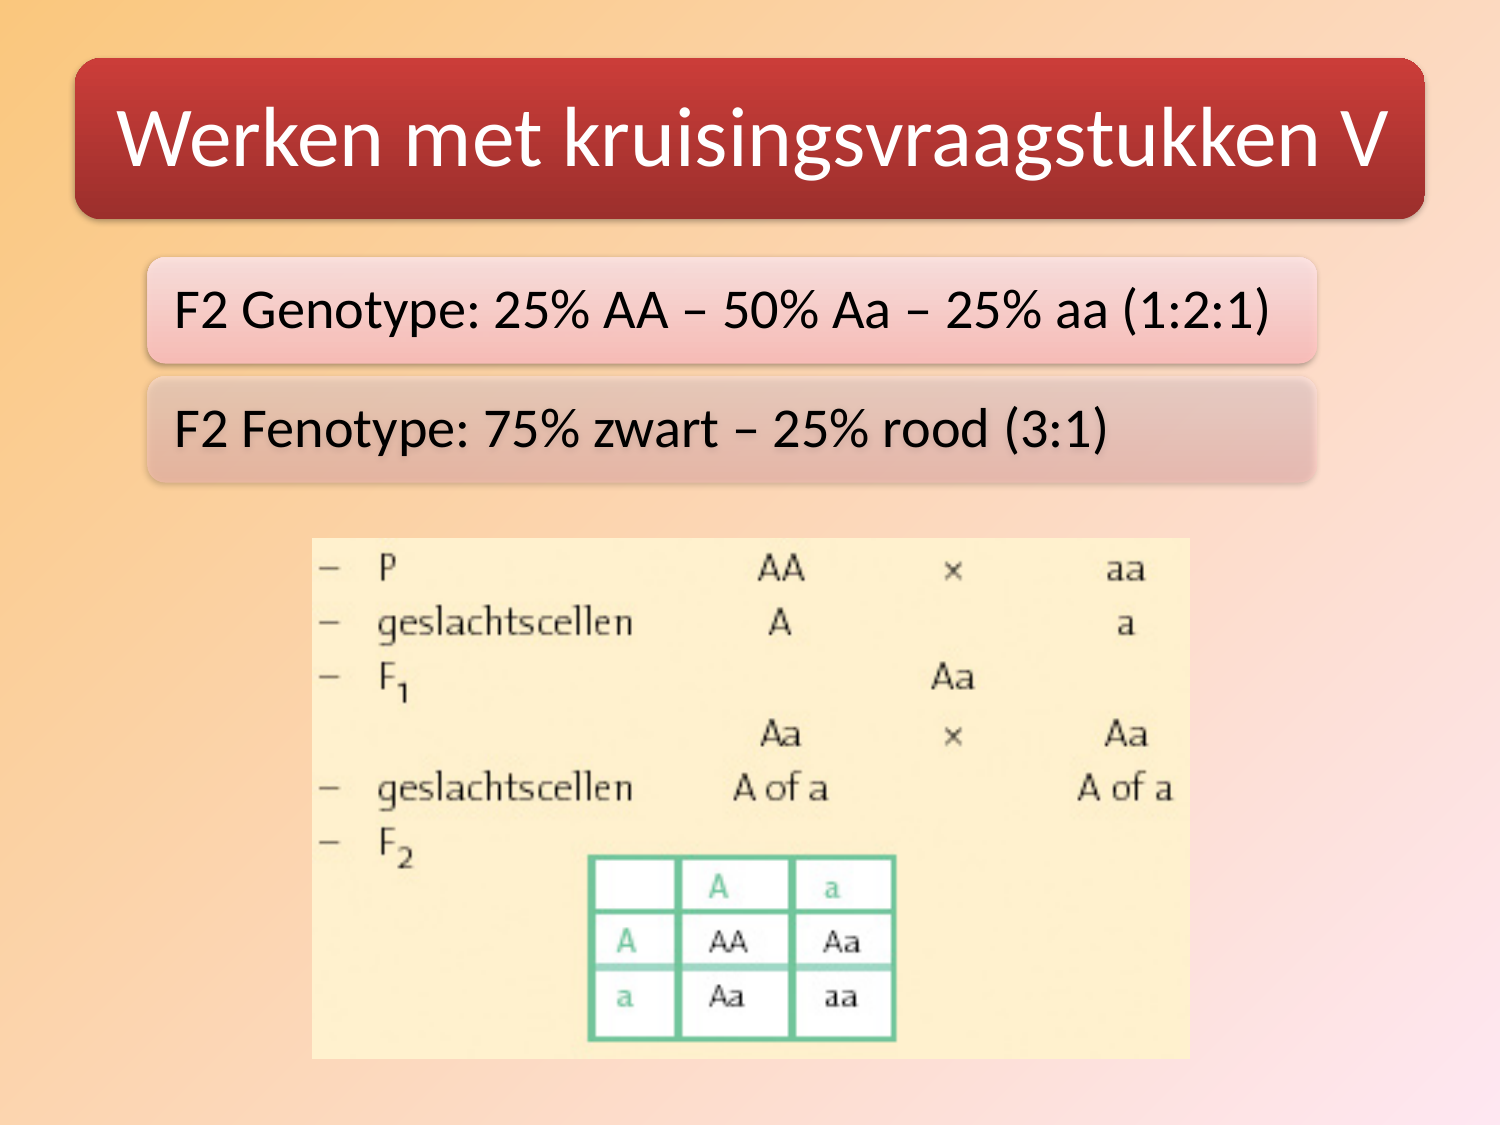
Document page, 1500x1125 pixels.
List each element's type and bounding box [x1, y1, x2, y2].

picture [312, 538, 1191, 1059]
text_box [74, 44, 1426, 233]
list [147, 255, 1318, 485]
